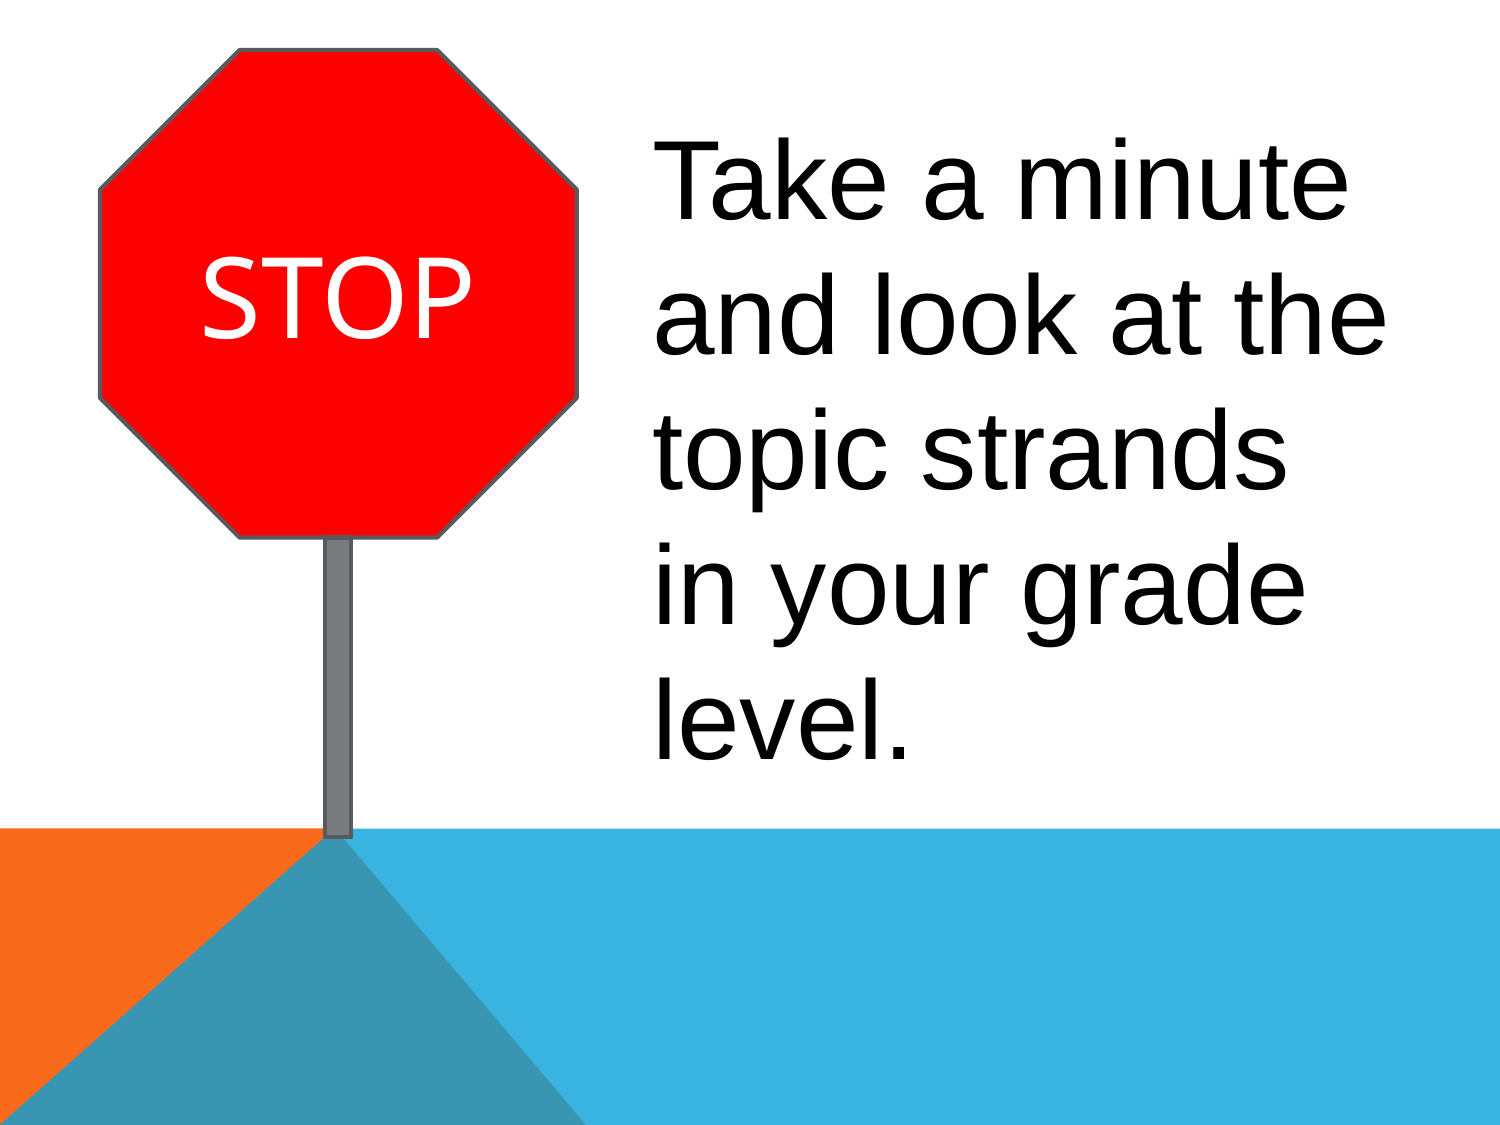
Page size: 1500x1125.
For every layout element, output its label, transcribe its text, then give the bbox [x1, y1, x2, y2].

text_box [323, 535, 353, 839]
text_box Take a minute and look at the topic strands in your grade level. [637, 99, 1413, 790]
text_box STOP [97, 47, 579, 540]
